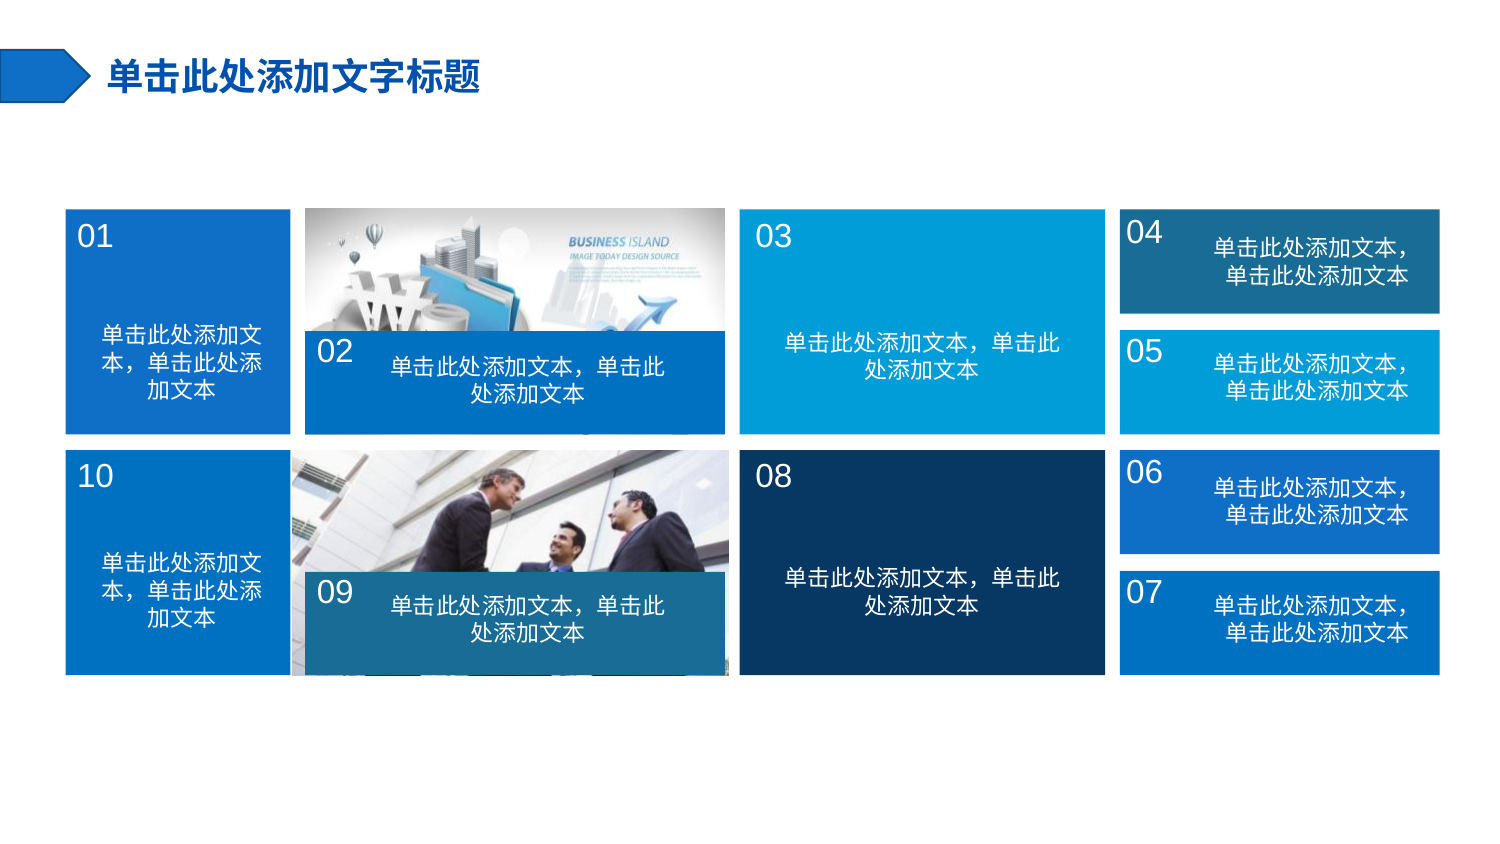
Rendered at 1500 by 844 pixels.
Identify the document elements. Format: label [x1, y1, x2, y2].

text_box [1118, 562, 1440, 676]
text_box [1118, 321, 1440, 435]
text_box [1118, 202, 1440, 314]
text_box [65, 206, 291, 435]
text_box [65, 447, 291, 676]
text_box [739, 206, 1106, 435]
text_box [739, 446, 1106, 675]
text_box [292, 450, 729, 676]
text_box [1118, 443, 1440, 555]
text_box [305, 208, 725, 435]
